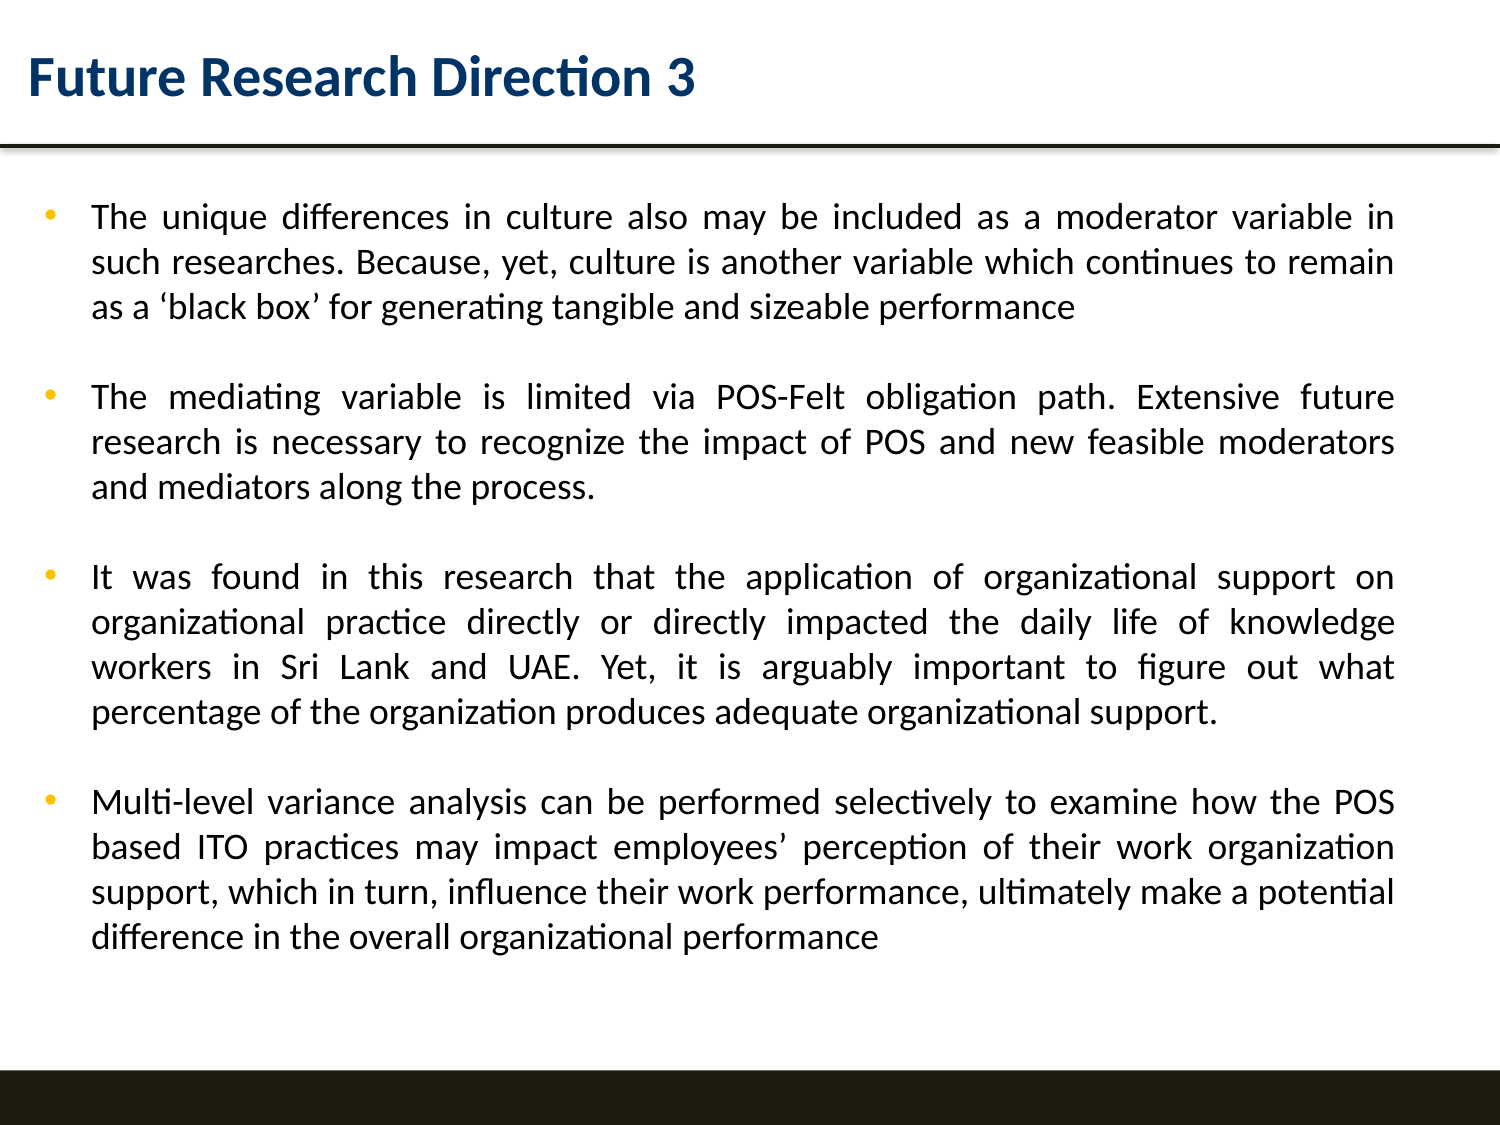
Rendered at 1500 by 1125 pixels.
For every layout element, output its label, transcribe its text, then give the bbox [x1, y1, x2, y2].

text_box Future Research Direction 3 [13, 30, 1394, 116]
text_box [0, 1068, 1500, 1125]
text_box The unique differences in culture also may be included as a moderator variable in such researches. Because, yet, culture is another variable which continues to remain as a ‘black box’ for generating tangible and sizeable performance The mediating variable is limited via POS-Felt obligation path. Extensive future research is necessary to recognize the impact of POS and new feasible moderators and mediators along the process. It was found in this research that the application of organizational support on organizational practice directly or directly impacted the daily life of knowledge workers in Sri Lank and UAE. Yet, it is arguably important to figure out what percentage of the organization produces adequate organizational support. Multi-level variance analysis can be performed selectively to examine how the POS based ITO practices may impact employees’ perception of their work organization support, which in turn, influence their work performance, ultimately make a potential difference in the overall organizational performance [29, 184, 1412, 1010]
